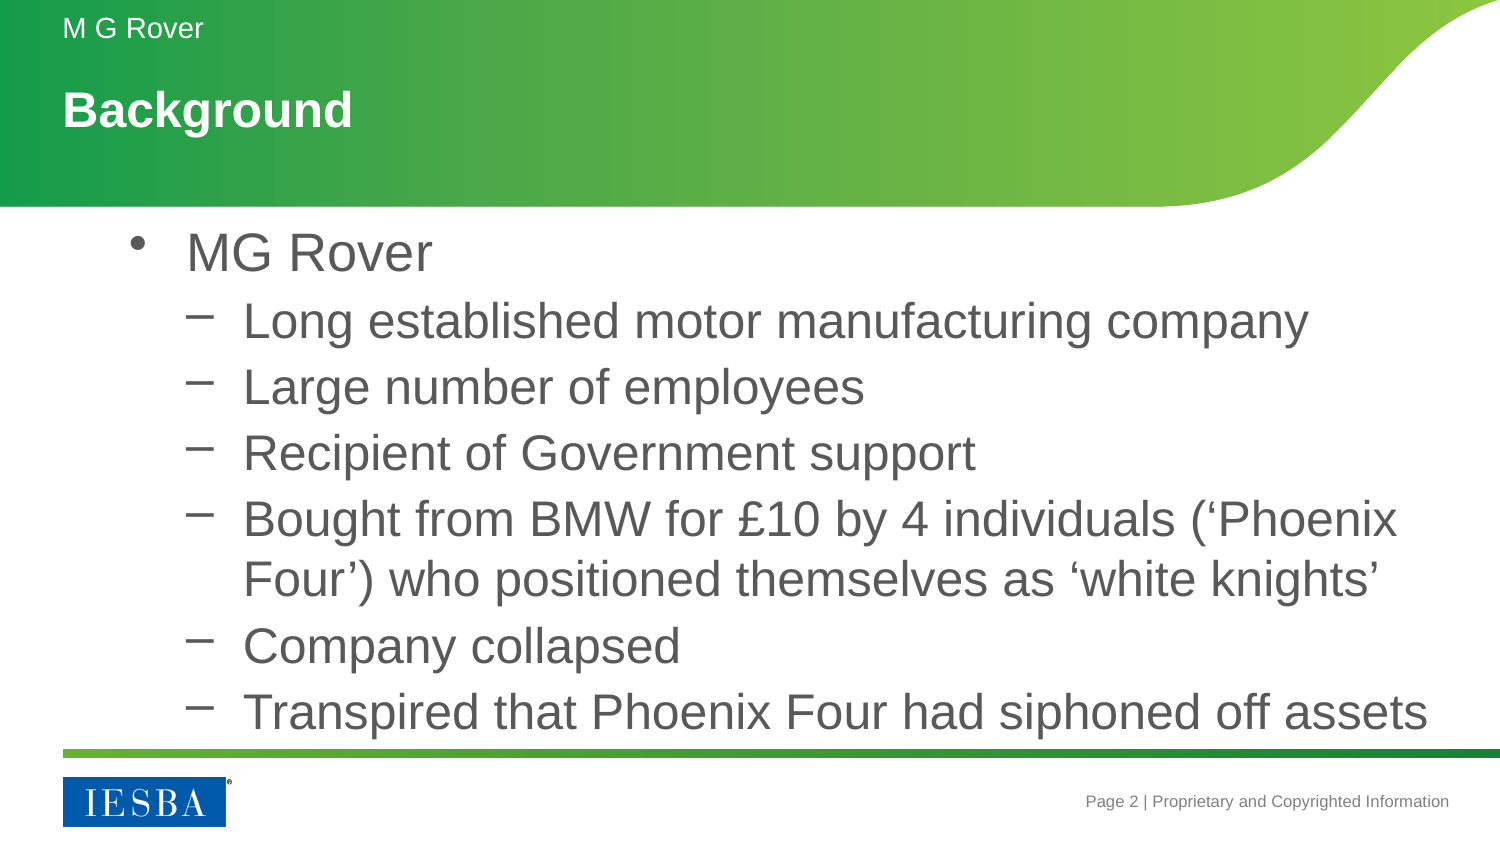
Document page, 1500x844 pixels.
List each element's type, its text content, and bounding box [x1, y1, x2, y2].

picture [63, 777, 232, 827]
picture [0, 0, 1500, 207]
title Background [62, 75, 1300, 141]
subtitle M G Rover [62, 9, 500, 38]
list MG Rover Long established motor manufacturing company Large number of employees Recipient of Government support Bought from BMW for £10 by 4 individuals (‘Phoenix Four’) who positioned themselves as ‘white knights’ Company collapsed Transpired that Phoenix Four had siphoned off assets [0, 209, 1500, 747]
